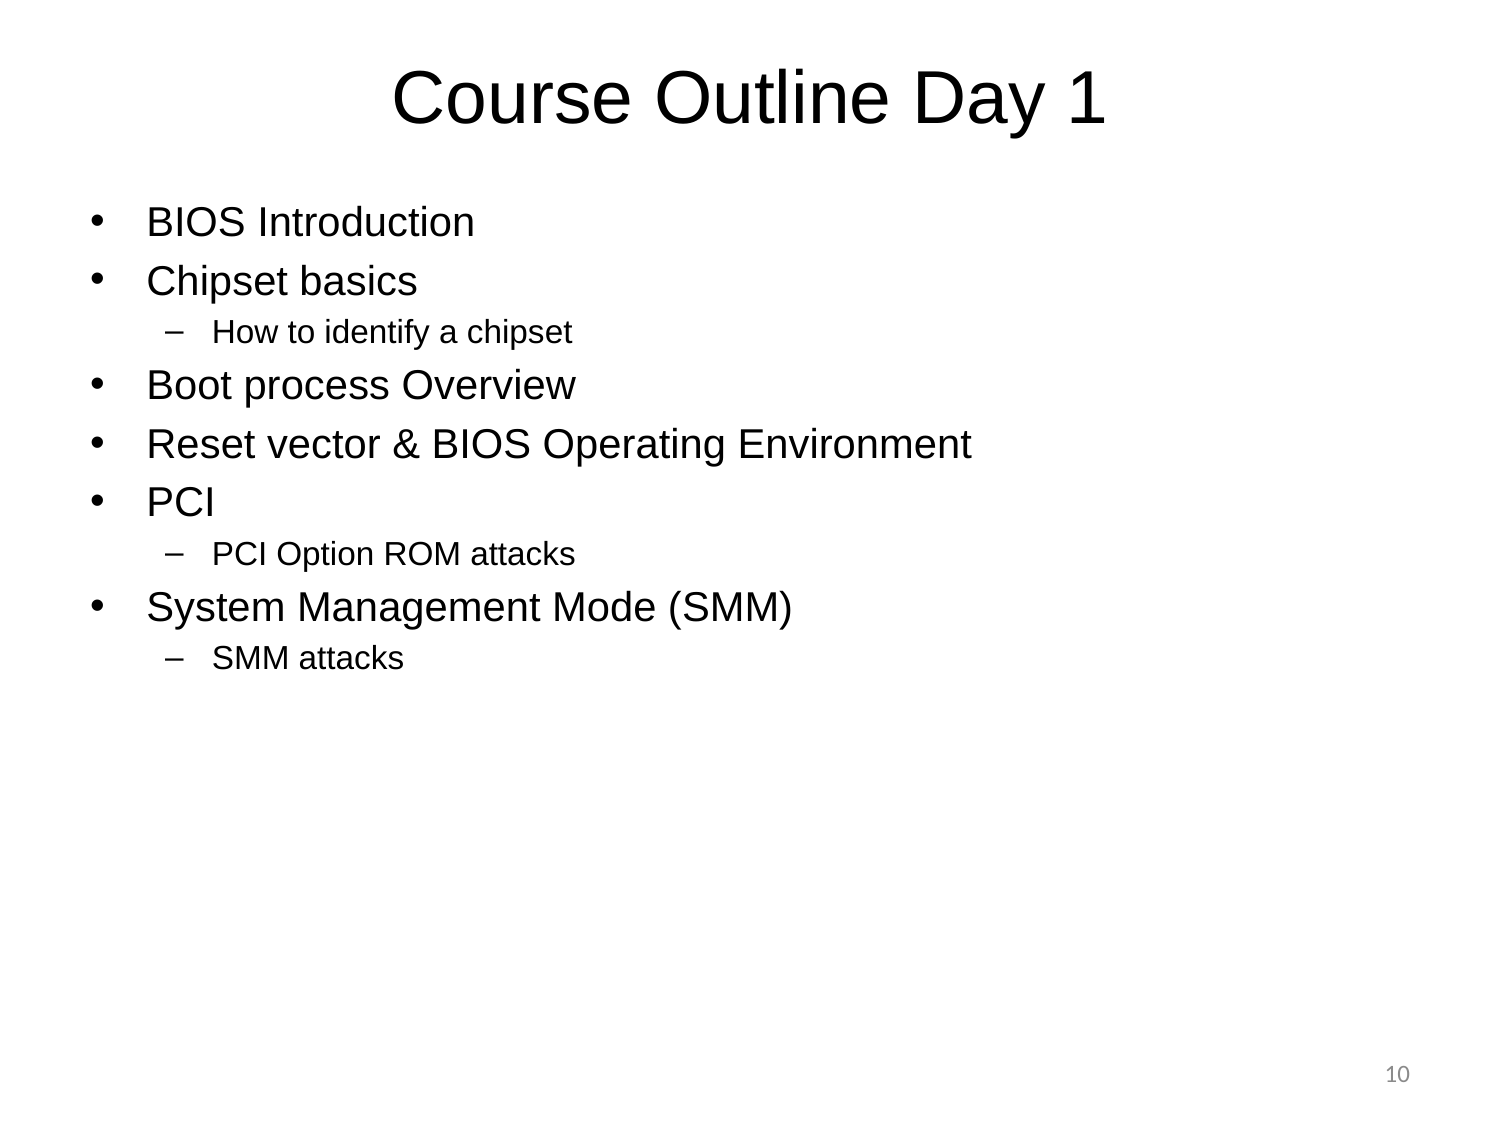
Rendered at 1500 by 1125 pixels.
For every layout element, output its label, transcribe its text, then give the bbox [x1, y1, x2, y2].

title Course Outline Day 1 [75, 12, 1425, 175]
list BIOS Introduction Chipset basics How to identify a chipset Boot process Overview Reset vector & BIOS Operating Environment PCI PCI Option ROM attacks System Management Mode (SMM) SMM attacks [75, 187, 1425, 1088]
slide_number 10 [1074, 1042, 1425, 1103]
